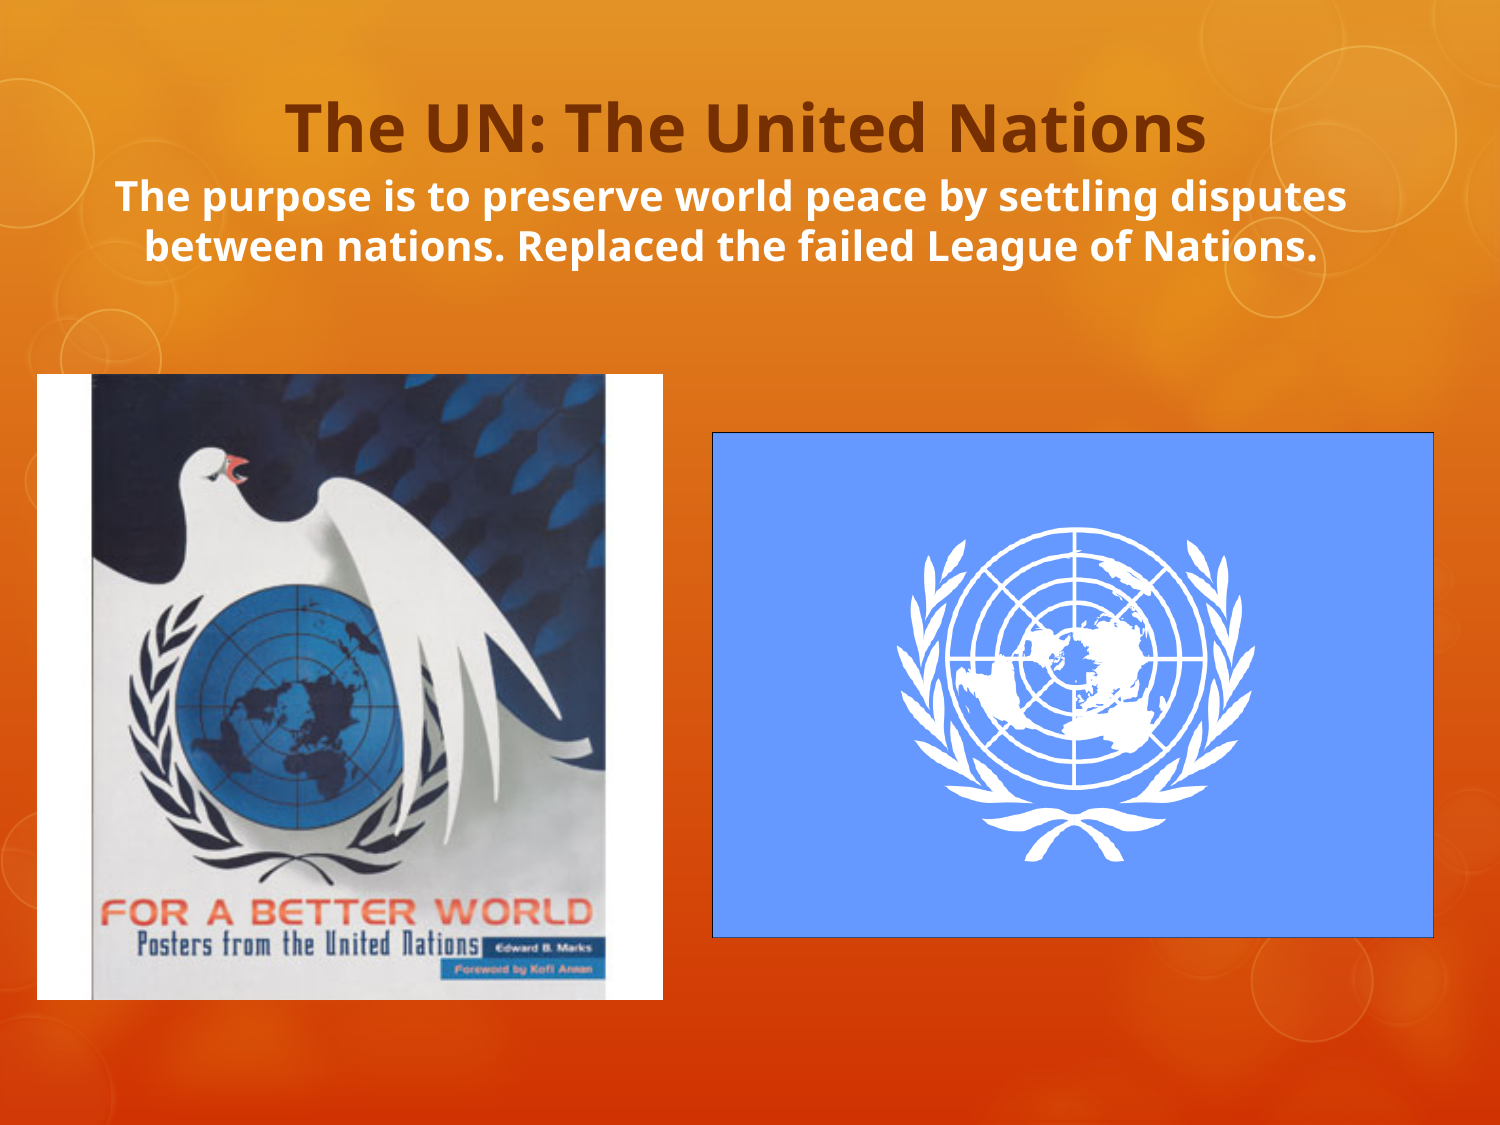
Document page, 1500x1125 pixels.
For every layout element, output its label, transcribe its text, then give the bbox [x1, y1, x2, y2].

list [36, 374, 663, 1001]
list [711, 432, 1434, 938]
title The UN: The United Nations [162, 50, 1331, 162]
text_box The purpose is to preserve world peace by settling disputes between nations. Replaced the failed League of Nations. [49, 162, 1413, 323]
